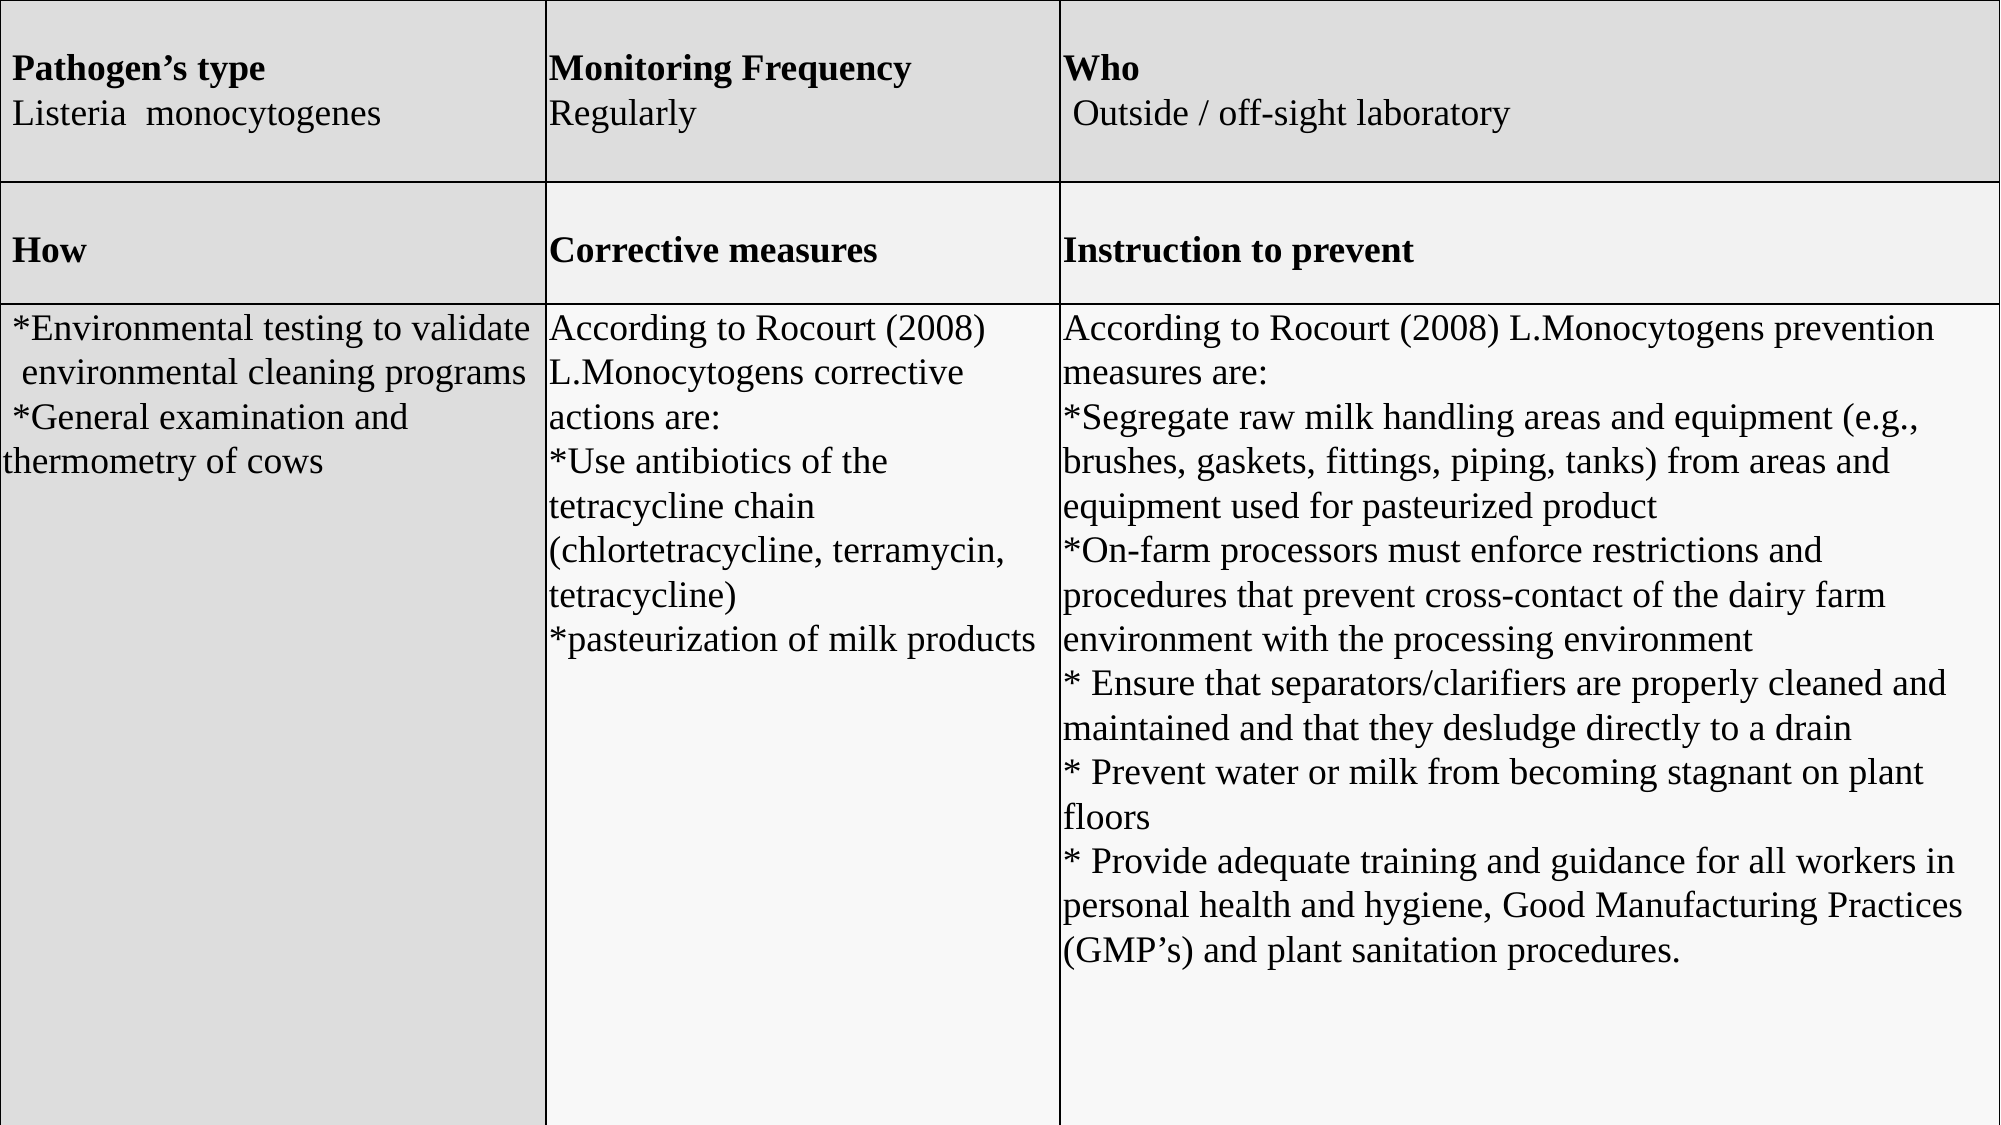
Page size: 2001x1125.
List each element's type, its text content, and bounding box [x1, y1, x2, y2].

table_cell According to Rocourt (2008) L.Monocytogens prevention measures are: *Segregate raw milk handling areas and equipment (e.g., brushes, gaskets, fittings, piping, tanks) from areas and equipment used for pasteurized product *On-farm processors must enforce restrictions and procedures that prevent cross-contact of the dairy farm environment with the processing environment * Ensure that separators/clarifiers are properly cleaned and maintained and that they desludge directly to a drain * Prevent water or milk from becoming stagnant on plant floors * Provide adequate training and guidance for all workers in personal health and hygiene, Good Manufacturing Practices (GMP’s) and plant sanitation procedures. [1061, 305, 1999, 1125]
table_header Pathogen’s type Listeria monocytogenes [1, 1, 545, 181]
table_header Who Outside / off-sight laboratory [1061, 1, 1999, 181]
table_cell How [1, 183, 545, 303]
table_header Monitoring Frequency Regularly [547, 1, 1059, 181]
table_cell According to Rocourt (2008) L.Monocytogens corrective actions are: *Use antibiotics of the tetracycline chain (chlortetracycline, terramycin, tetracycline) *pasteurization of milk products [547, 305, 1059, 1125]
table_cell Corrective measures [547, 183, 1059, 303]
table_cell *Environmental testing to validate environmental cleaning programs *General examination and thermometry of cows [1, 305, 545, 1125]
table_cell Instruction to prevent [1061, 183, 1999, 303]
